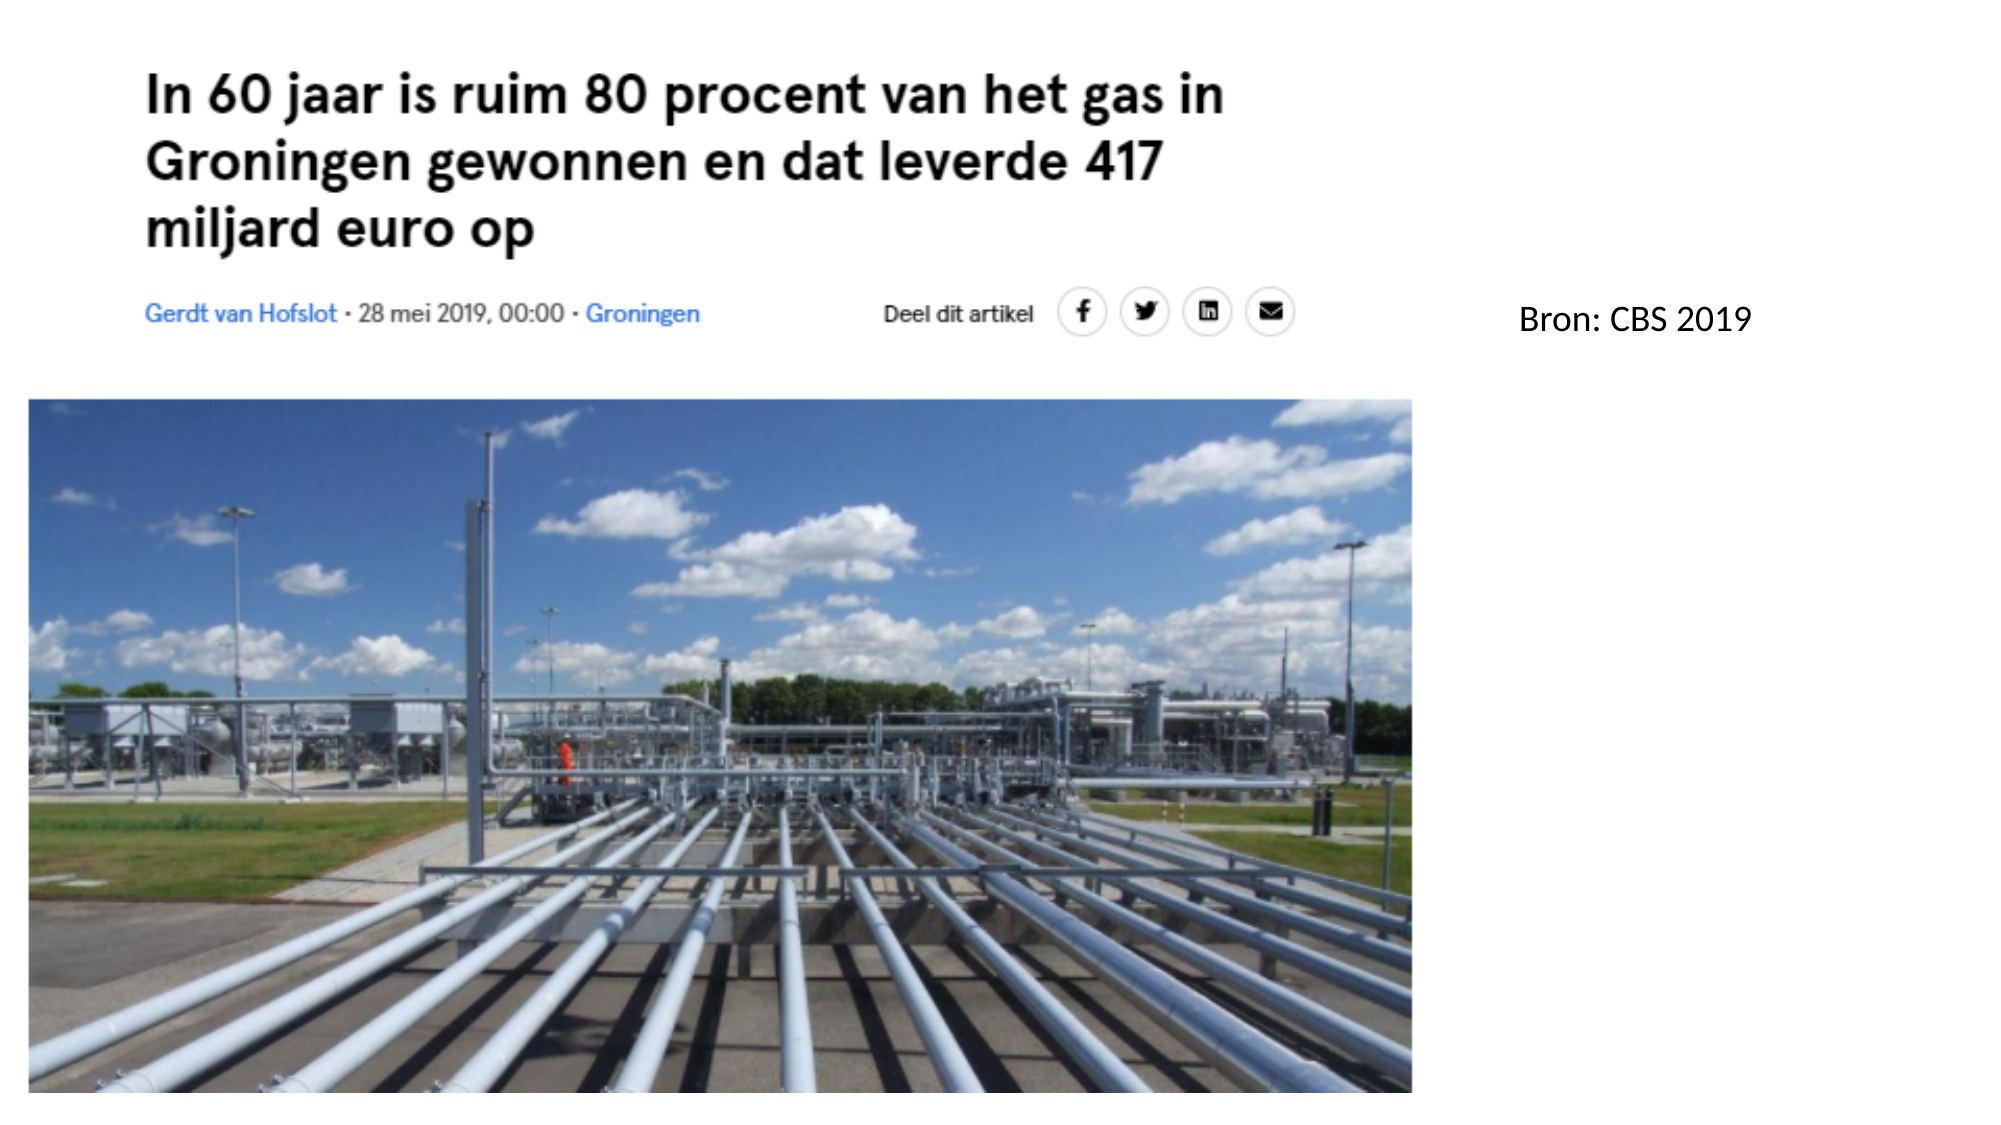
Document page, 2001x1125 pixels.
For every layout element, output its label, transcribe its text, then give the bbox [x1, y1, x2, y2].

picture [0, 49, 1423, 1093]
text_box Bron: CBS 2019 [1504, 287, 1914, 347]
